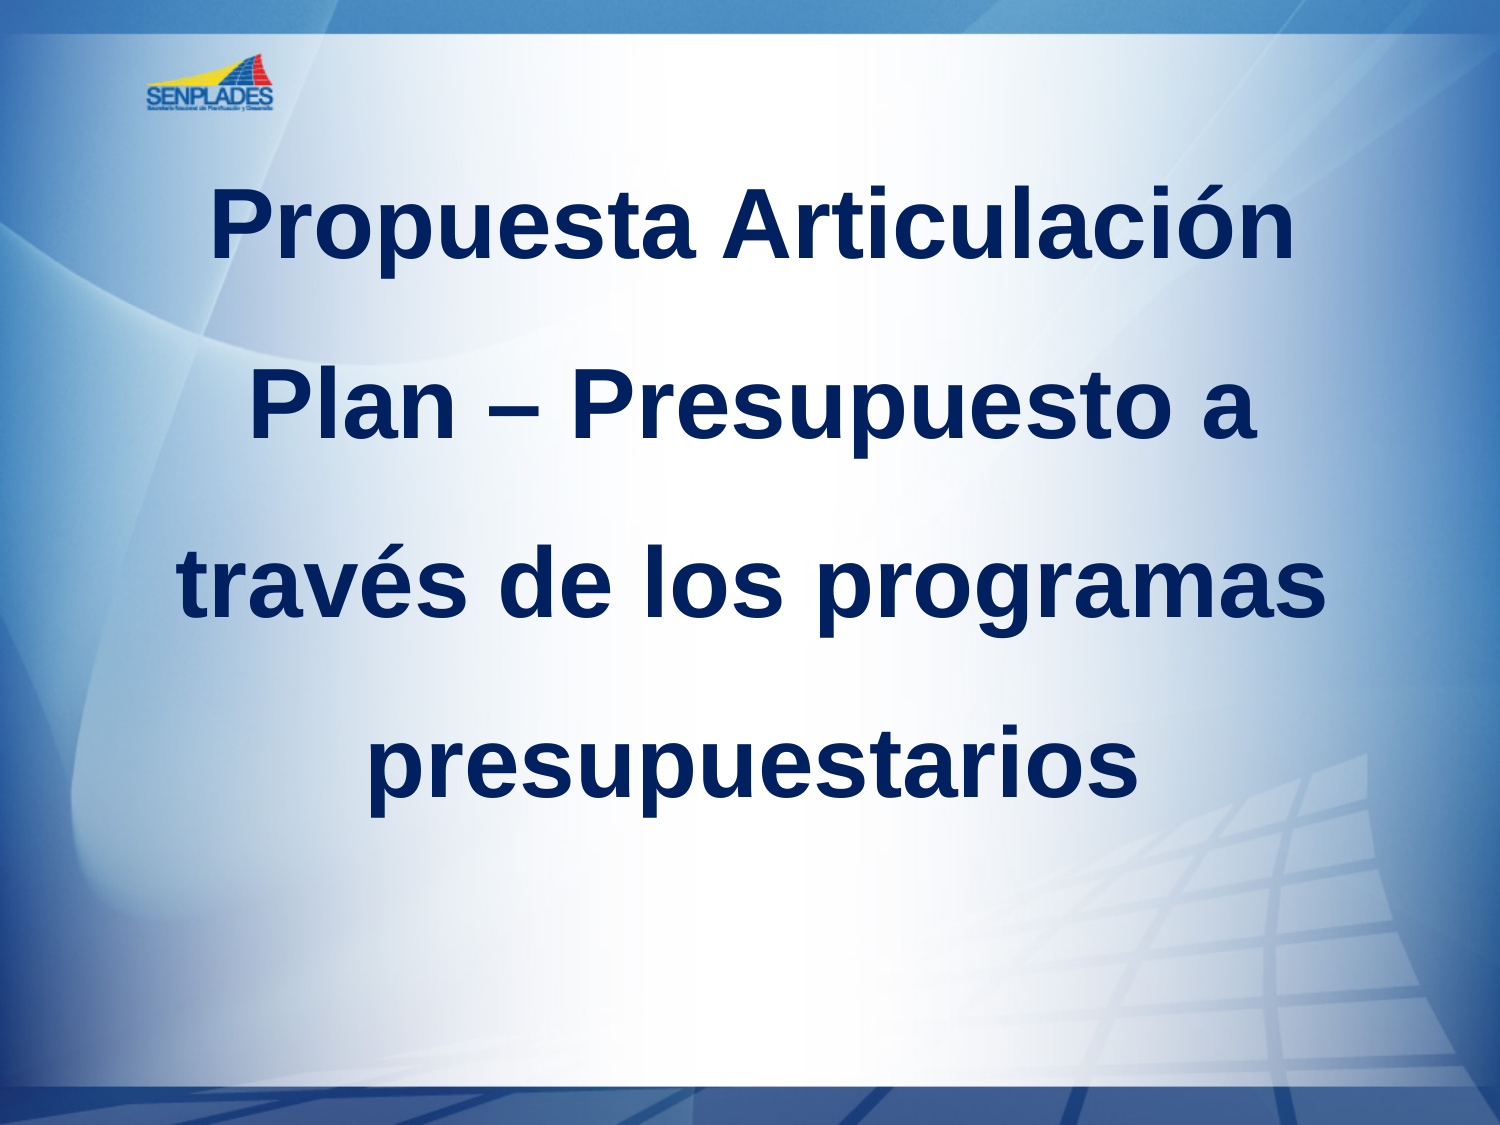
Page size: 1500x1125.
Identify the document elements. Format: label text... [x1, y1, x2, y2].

text_box [492, 234, 903, 352]
title Propuesta Articulación Plan – Presupuesto a través de los programas presupuestarios [76, 235, 1430, 681]
picture [0, 0, 1500, 1125]
